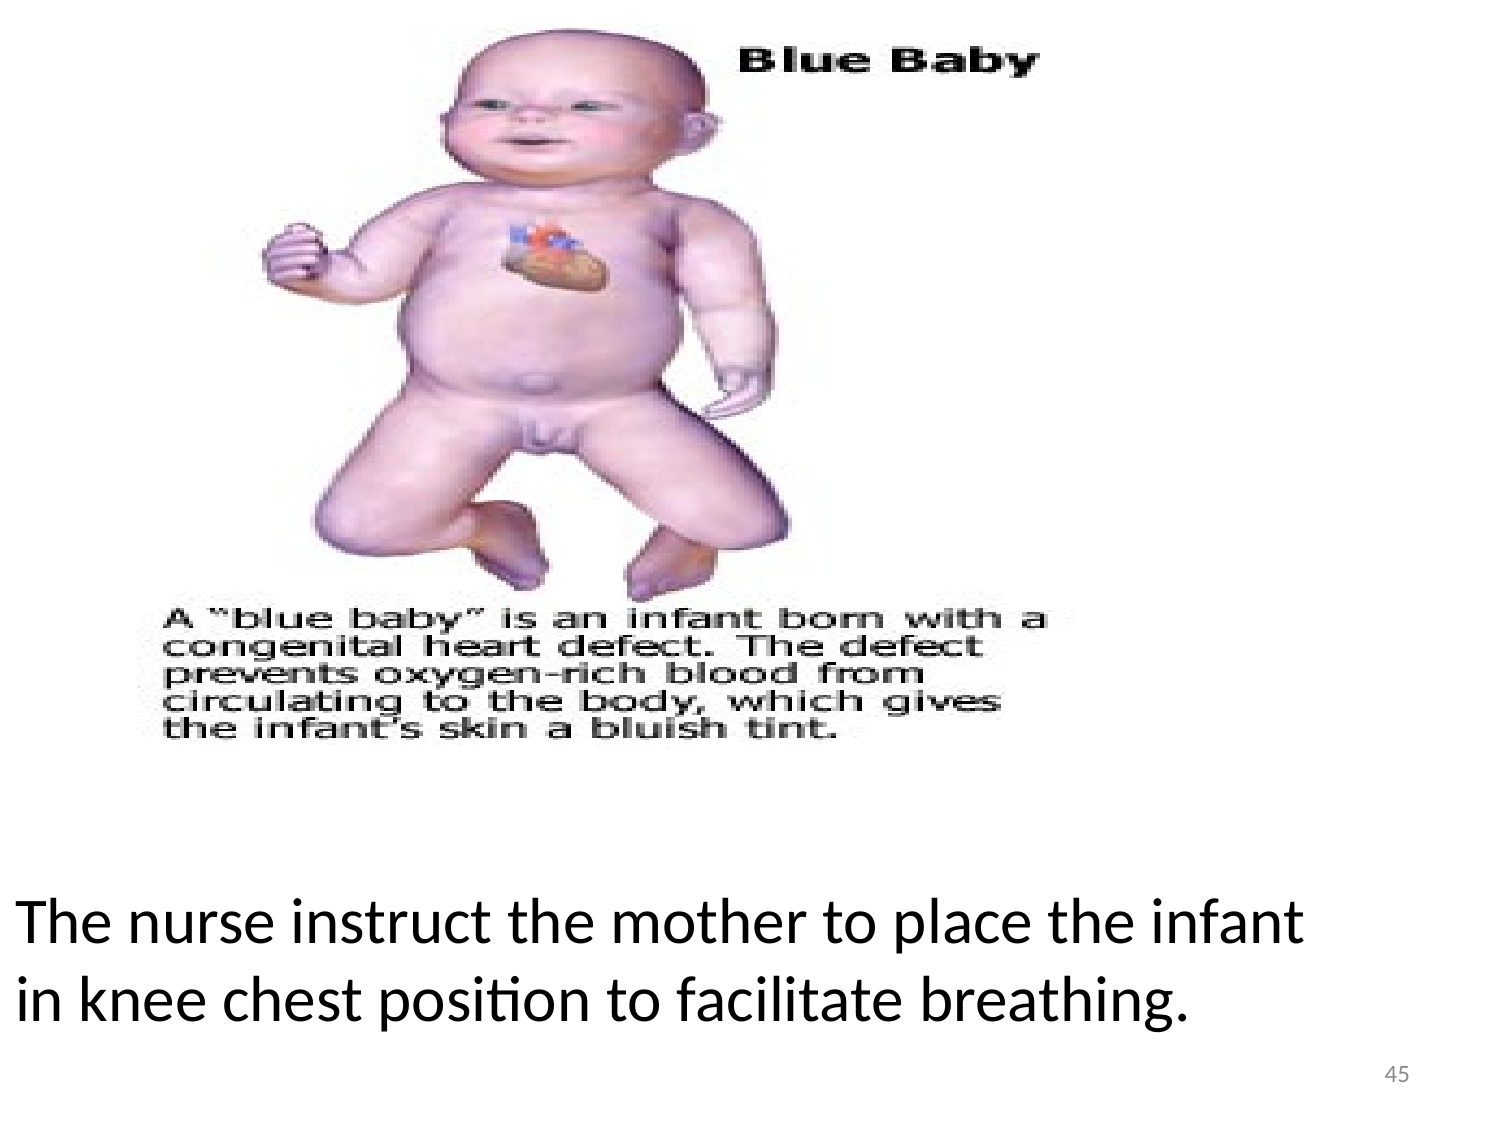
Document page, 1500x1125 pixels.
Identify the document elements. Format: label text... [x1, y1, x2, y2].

slide_number 45 [1074, 1042, 1425, 1103]
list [137, 24, 1076, 751]
title The nurse instruct the mother to place the infant in knee chest position to facilitate breathing. [0, 862, 1350, 1050]
